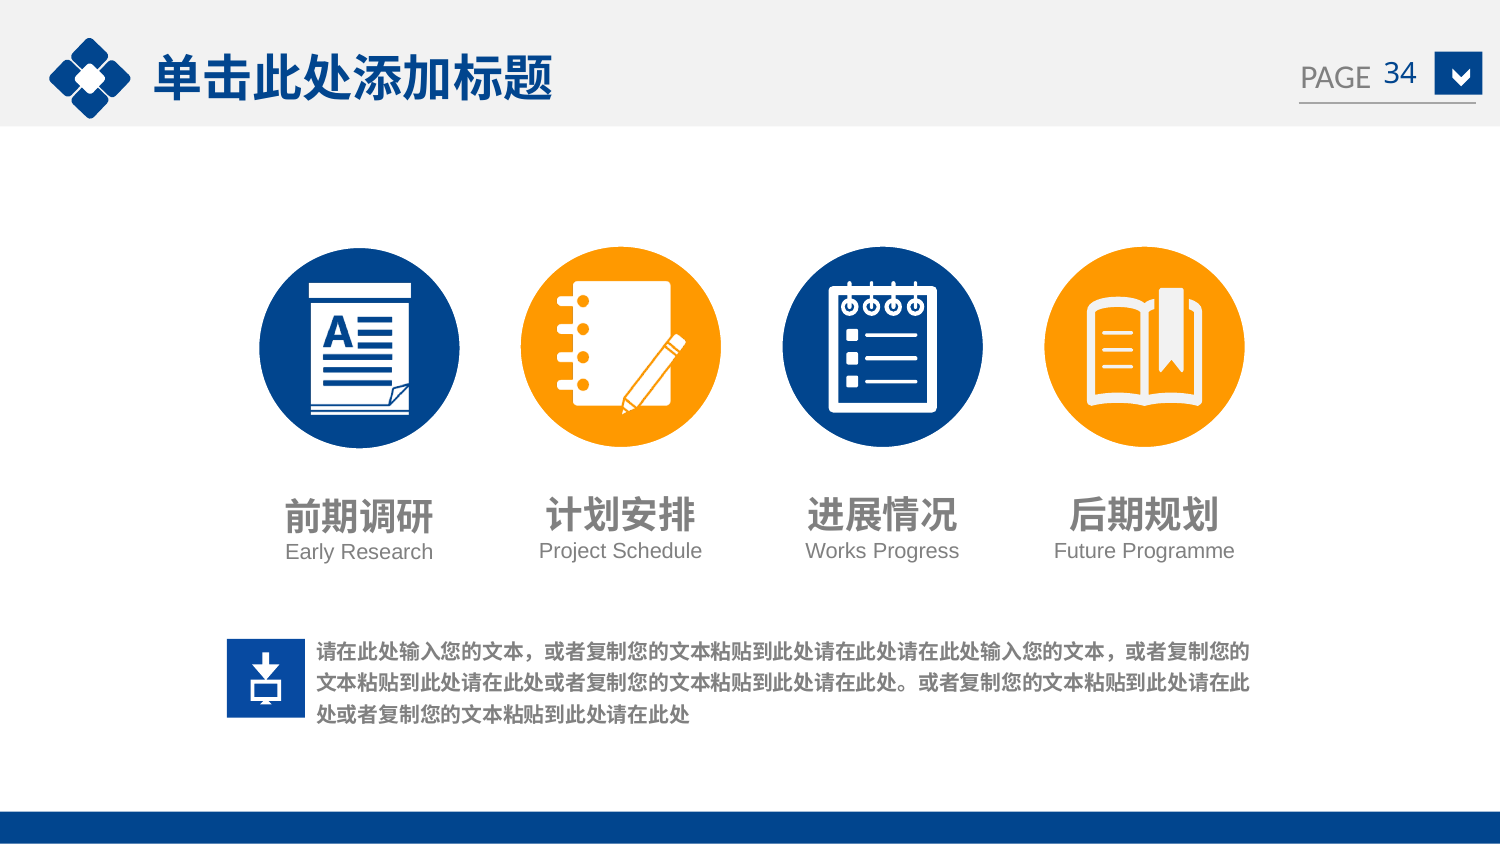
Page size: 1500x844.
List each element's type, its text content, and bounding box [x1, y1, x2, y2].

text_box 进展情况 Works Progress [768, 484, 998, 570]
text_box 单击此处添加标题 [137, 38, 568, 114]
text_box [780, 244, 986, 450]
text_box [52, 41, 127, 115]
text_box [226, 638, 306, 718]
slide_number 34 [1364, 51, 1437, 97]
text_box 计划安排 Project Schedule [506, 484, 736, 570]
text_box 前期调研 Early Research [244, 485, 474, 571]
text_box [518, 244, 724, 450]
text_box 后期规划 Future Programme [1029, 484, 1260, 570]
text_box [1042, 244, 1247, 450]
text_box 请在此处输入您的文本，或者复制您的文本粘贴到此处请在此处请在此处输入您的文本，或者复制您的文本粘贴到此处请在此处或者复制您的文本粘贴到此处请在此处。或者复制您的文本粘贴到此处请在此处或者复制您的文本粘贴到此处请在此处 [304, 626, 1278, 732]
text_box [256, 245, 462, 451]
